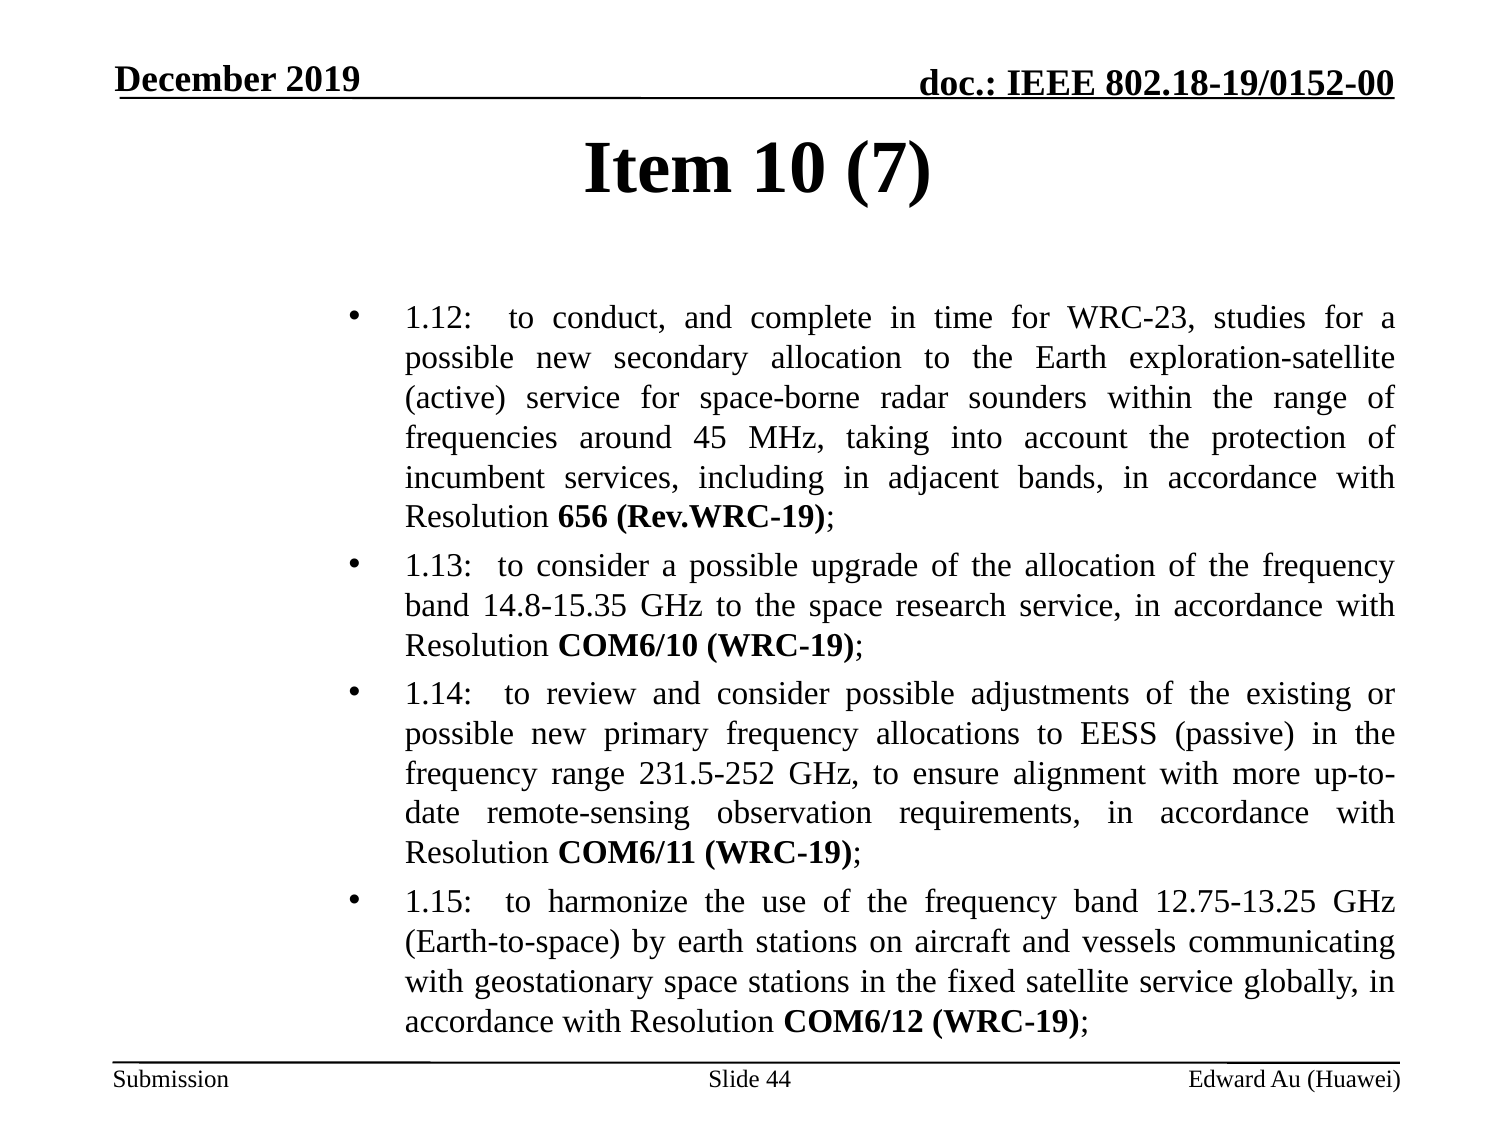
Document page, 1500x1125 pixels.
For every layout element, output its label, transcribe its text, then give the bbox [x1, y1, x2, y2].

slide_number Slide 44 [699, 1061, 800, 1123]
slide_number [114, 54, 493, 100]
list 1.12: to conduct, and complete in time for WRC-23, studies for a possible new secondary allocation to the Earth exploration-satellite (active) service for space-borne radar sounders within the range of frequencies around 45 MHz, taking into account the protection of incumbent services, including in adjacent bands, in accordance with Resolution 656 (Rev.WRC-19); 1.13: to consider a possible upgrade of the allocation of the frequency band 14.8-15.35 GHz to the space research service, in accordance with Resolution COM6/10 (WRC-19); 1.14: to review and consider possible adjustments of the existing or possible new primary frequency allocations to EESS (passive) in the frequency range 231.5-252 GHz, to ensure alignment with more up-to-date remote-sensing observation requirements, in accordance with Resolution COM6/11 (WRC-19); 1.15: to harmonize the use of the frequency band 12.75-13.25 GHz (Earth-to-space) by earth stations on aircraft and vessels communicating with geostationary space stations in the fixed satellite service globally, in accordance with Resolution COM6/12 (WRC-19); [108, 287, 1413, 951]
title Item 10 (7) [120, 99, 1396, 226]
footer Edward Au (Huawei) [902, 1061, 1402, 1093]
